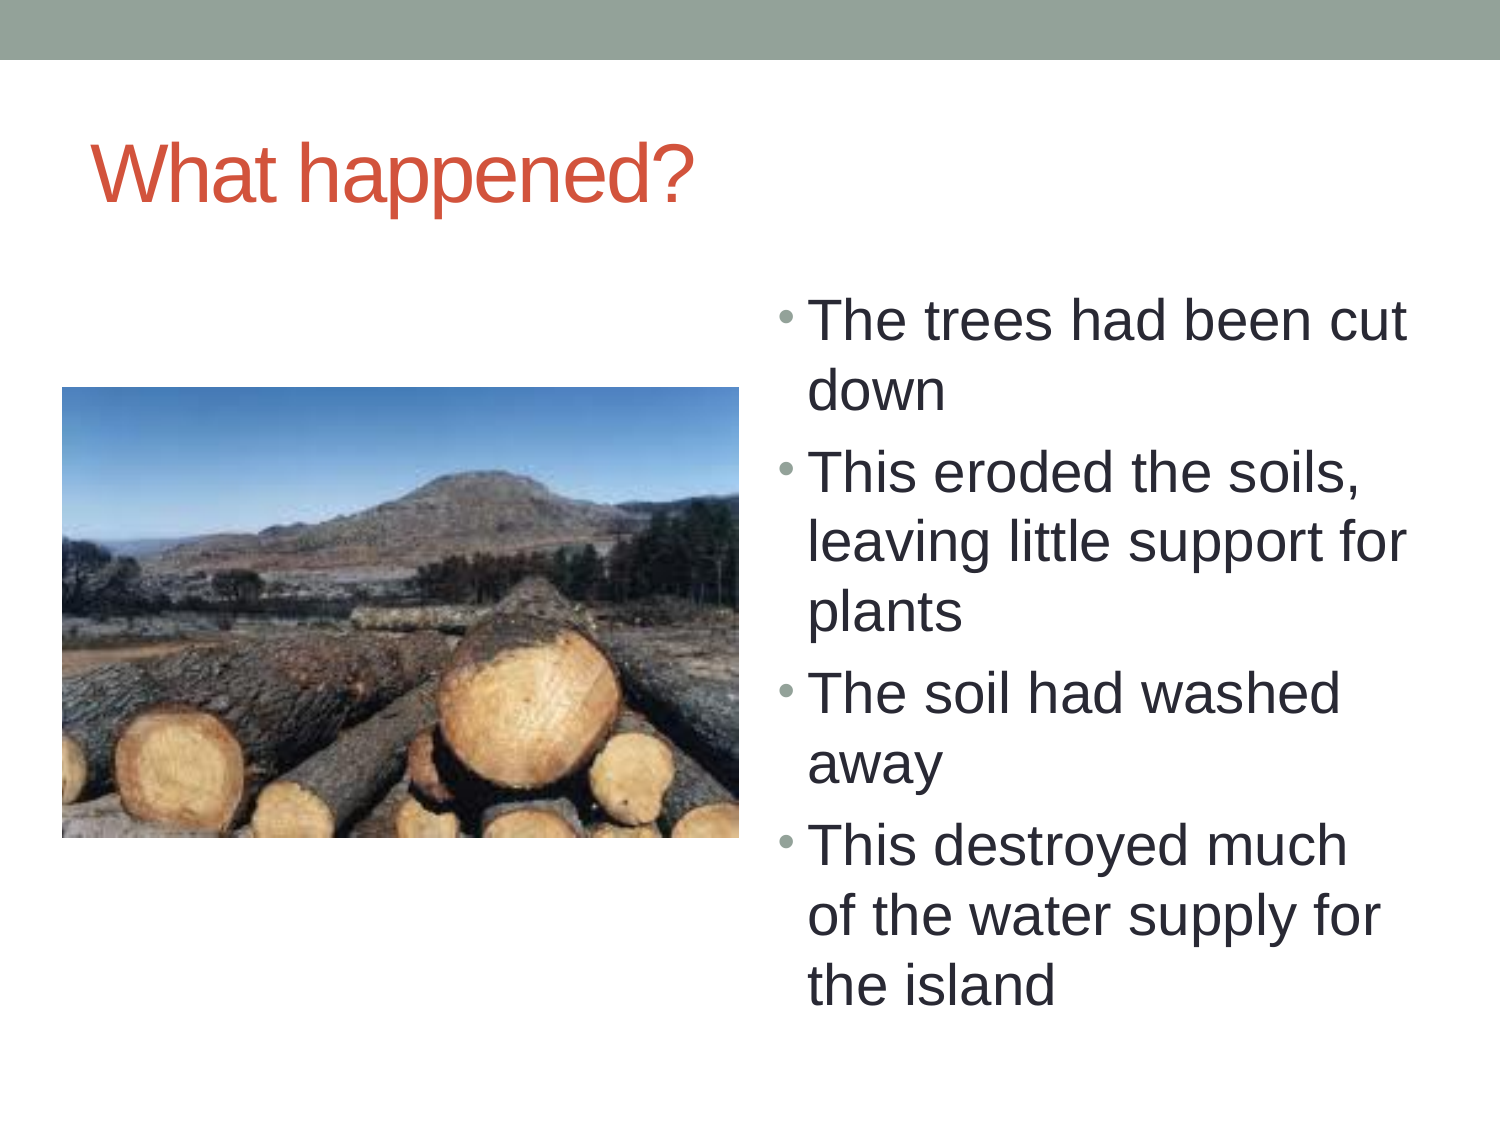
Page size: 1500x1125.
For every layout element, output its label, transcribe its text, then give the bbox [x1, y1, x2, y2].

picture [62, 387, 739, 838]
list The trees had been cut down This eroded the soils, leaving little support for plants The soil had washed away This destroyed much of the water supply for the island [762, 274, 1426, 1049]
title What happened? [75, 87, 1425, 250]
